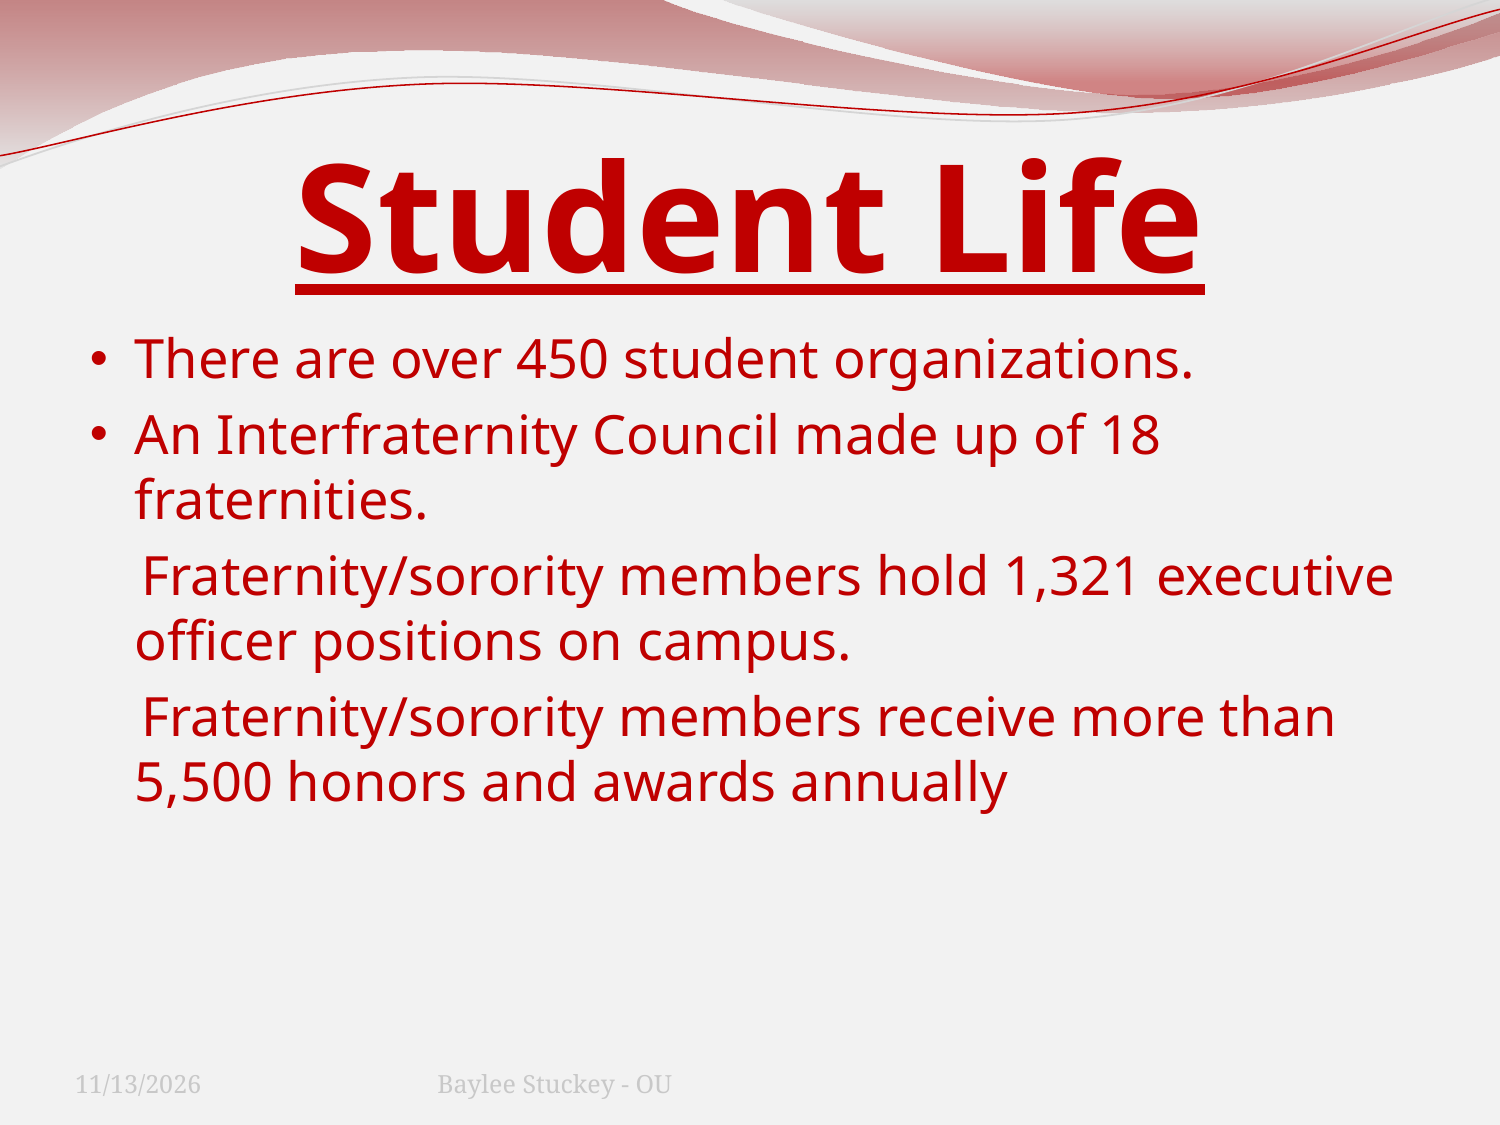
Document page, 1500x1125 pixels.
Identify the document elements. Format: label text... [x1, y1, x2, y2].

list There are over 450 student organizations. An Interfraternity Council made up of 18 fraternities. Fraternity/sorority members hold 1,321 executive officer positions on campus. Fraternity/sorority members receive more than 5,500 honors and awards annually [75, 317, 1425, 1038]
title Student Life [75, 115, 1425, 303]
footer Baylee Stuckey - OU [437, 1042, 988, 1103]
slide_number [75, 1042, 425, 1103]
